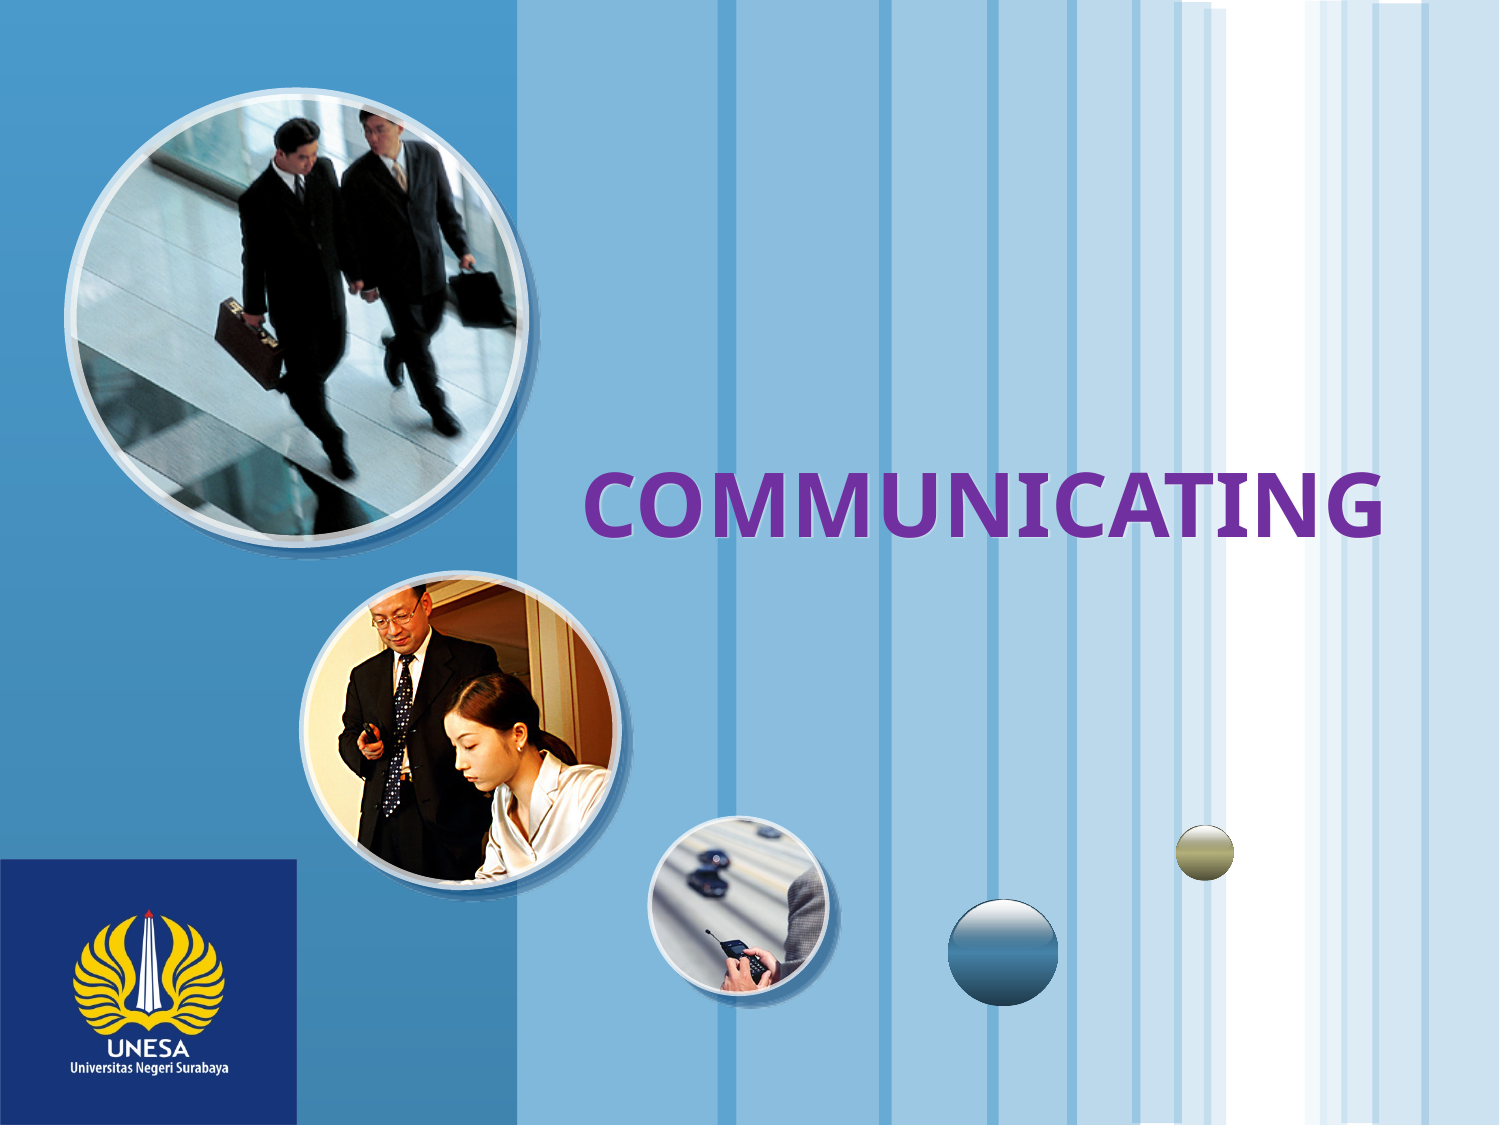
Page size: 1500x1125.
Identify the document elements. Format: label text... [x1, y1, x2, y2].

text_box [649, 817, 828, 994]
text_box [1175, 824, 1234, 881]
title COMMUNICATING [468, 327, 1500, 569]
text_box [303, 574, 618, 886]
text_box [70, 93, 523, 542]
picture [0, 859, 298, 1125]
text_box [947, 898, 1059, 1007]
